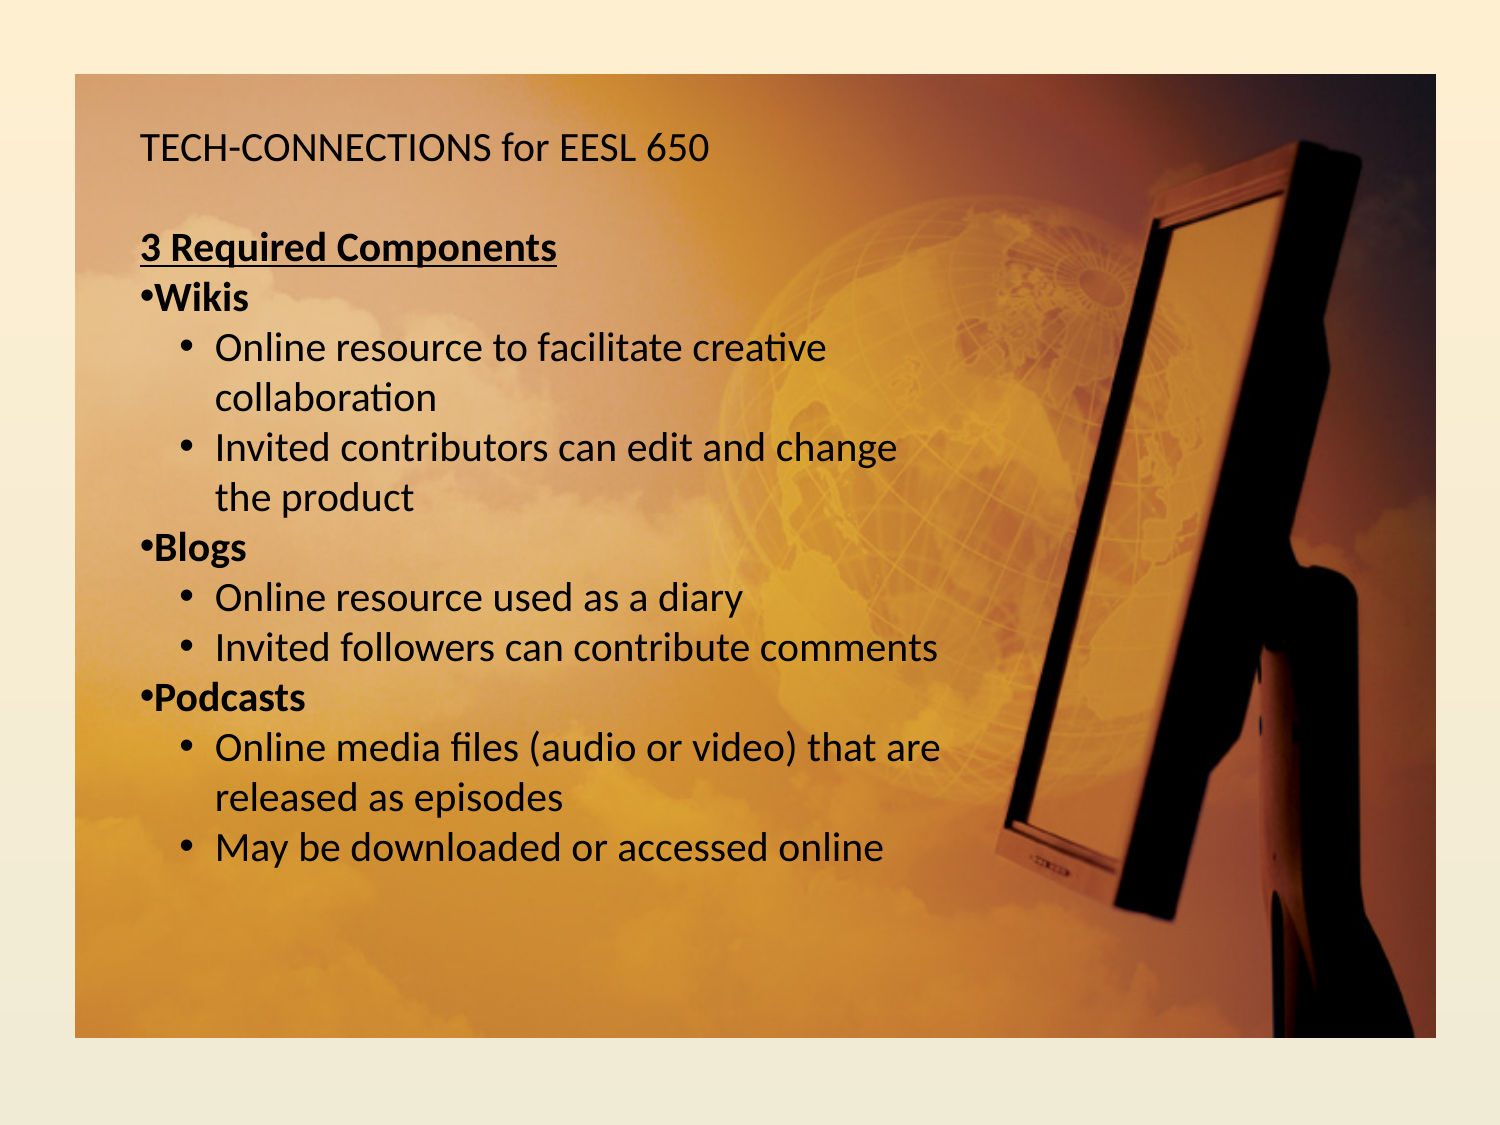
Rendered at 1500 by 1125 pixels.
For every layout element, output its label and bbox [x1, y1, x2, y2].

list [74, 74, 1437, 1038]
